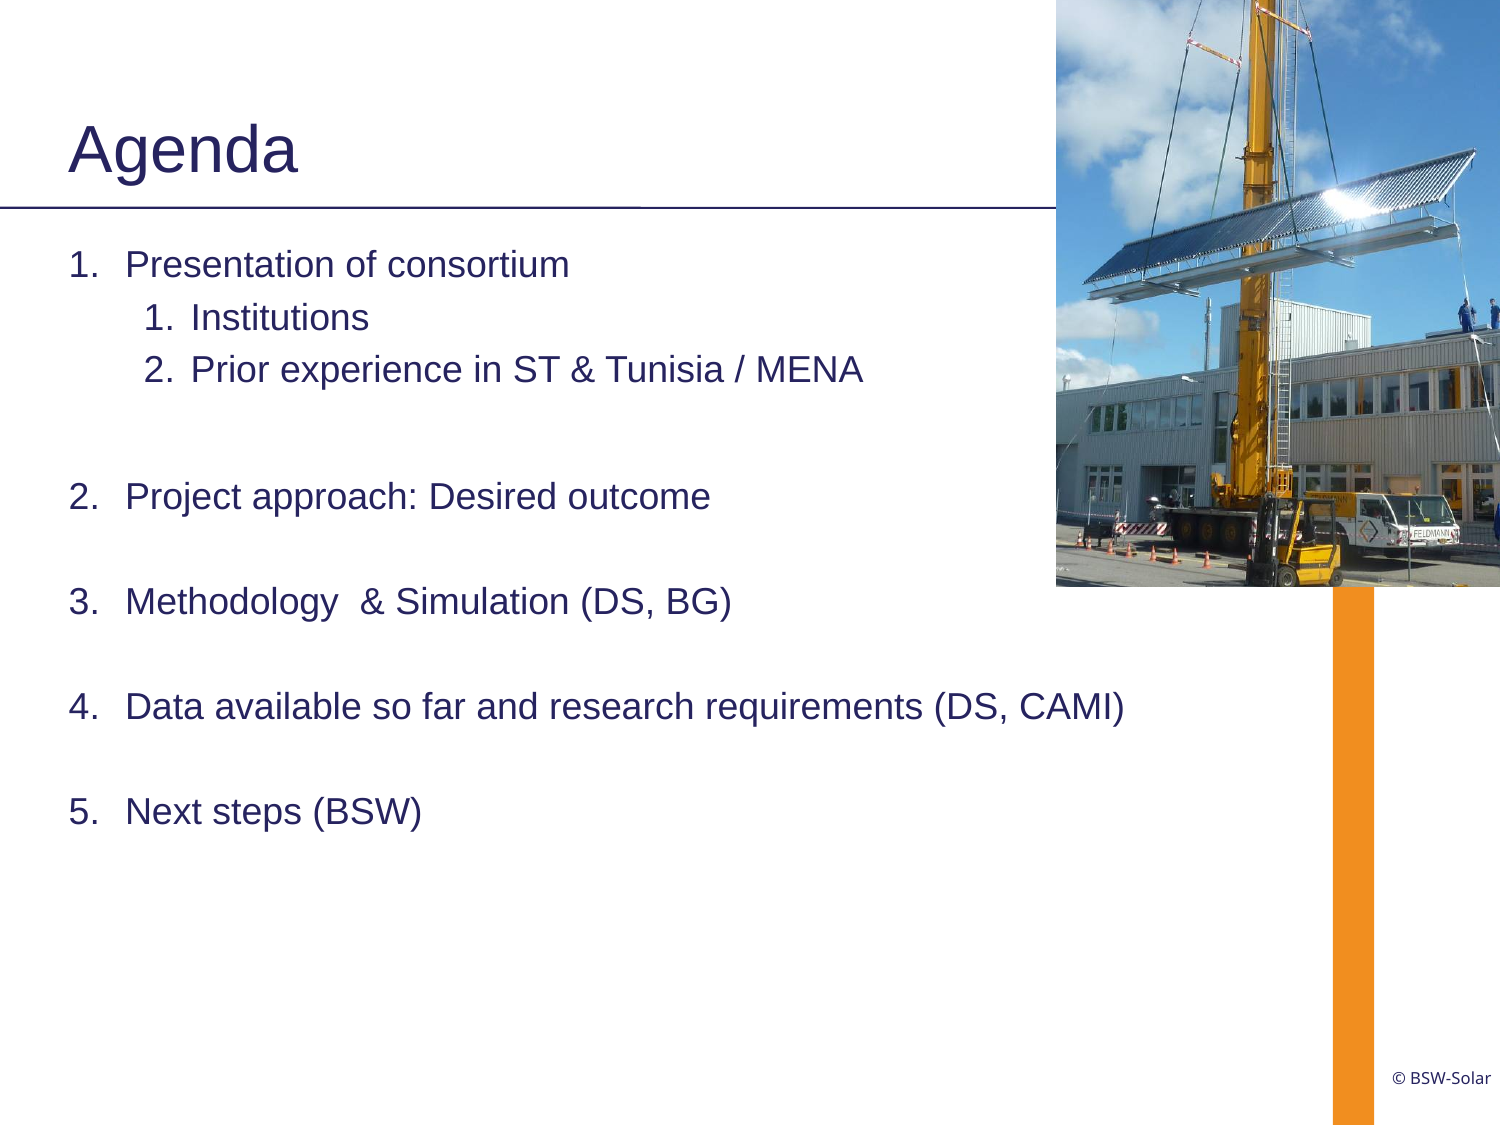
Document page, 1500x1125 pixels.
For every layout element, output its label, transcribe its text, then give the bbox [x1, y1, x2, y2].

title Agenda [68, 0, 1051, 187]
picture [1056, 0, 1500, 587]
footer © BSW-Solar [1392, 924, 1500, 1088]
list Presentation of consortium Institutions Prior experience in ST & Tunisia / MENA Project approach: Desired outcome Methodology & Simulation (DS, BG) Data available so far and research requirements (DS, CAMI) Next steps (BSW) [68, 240, 1158, 1086]
